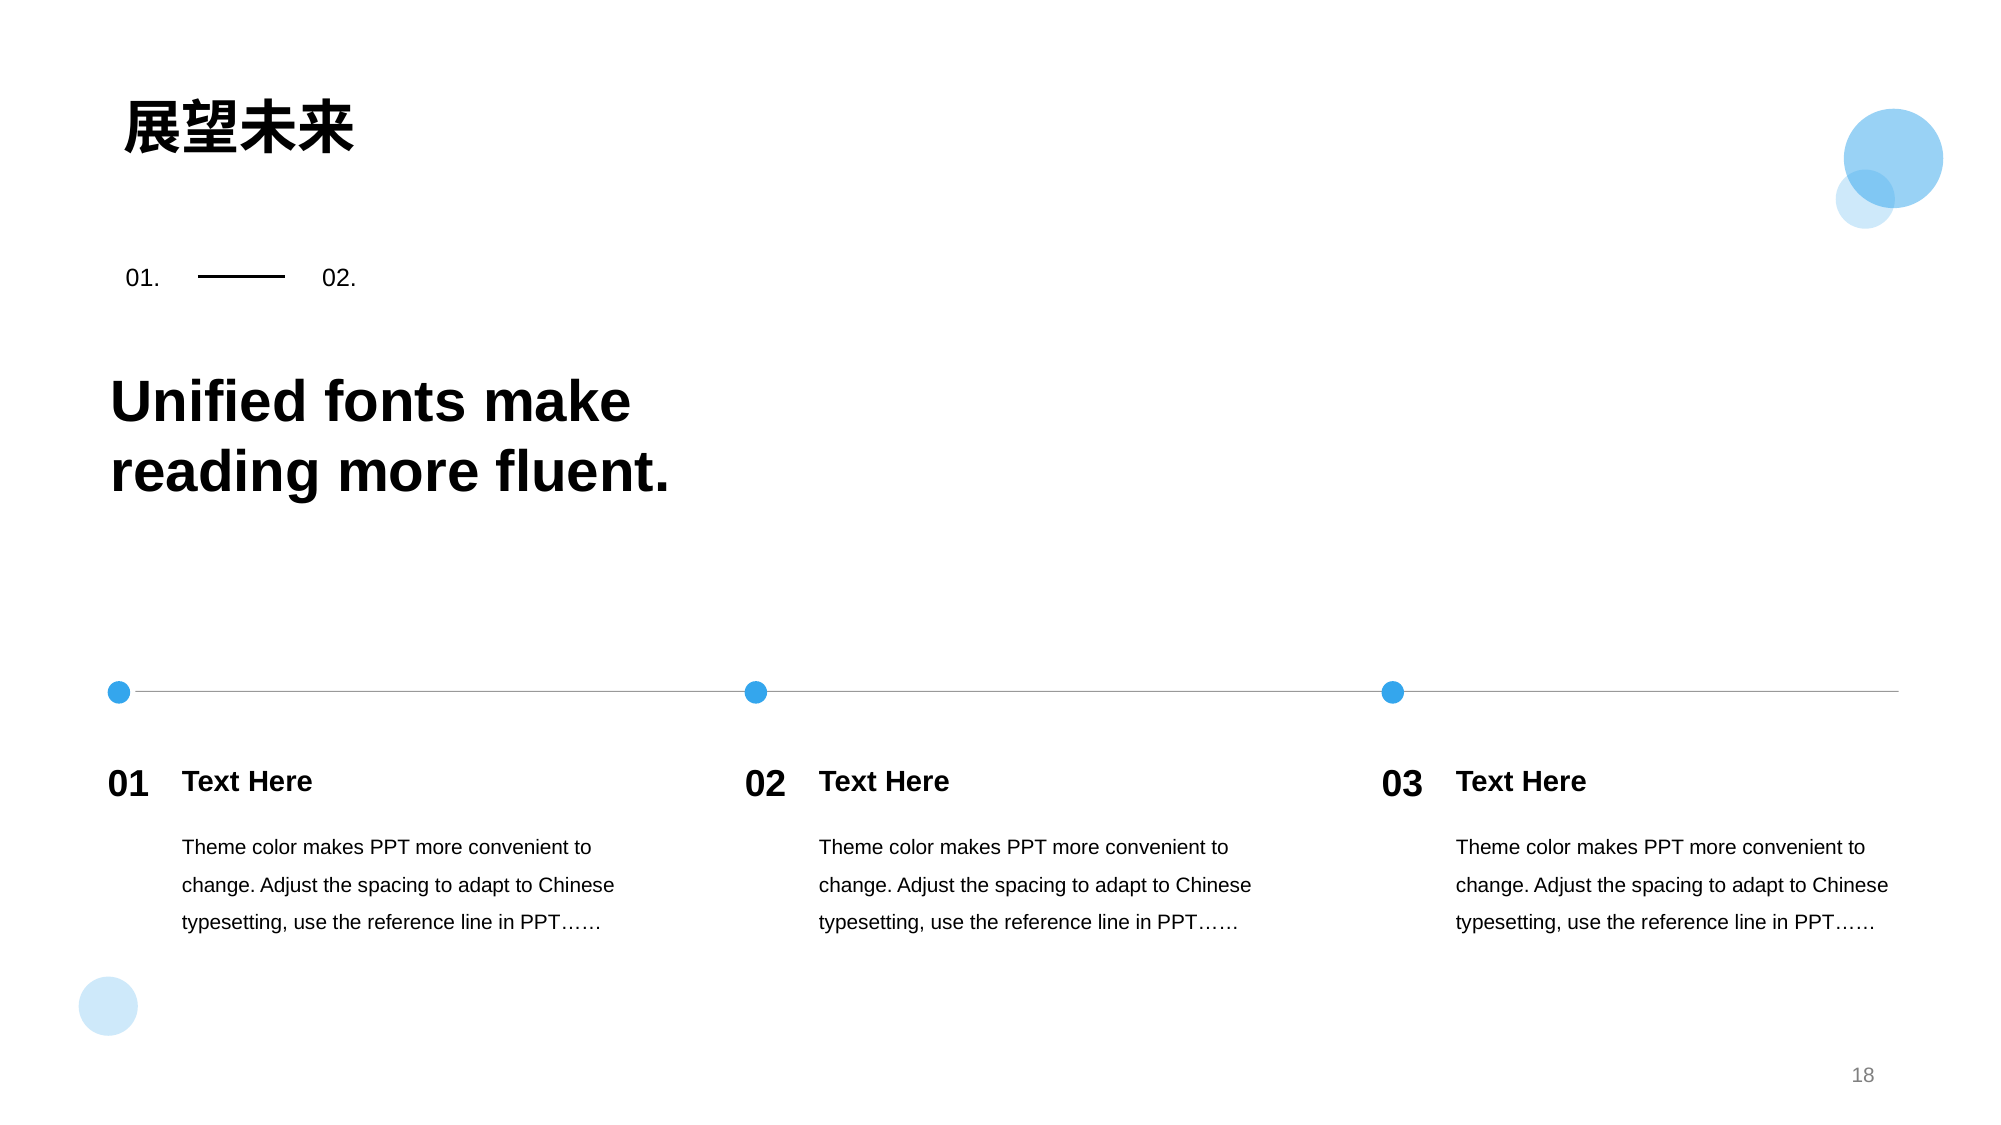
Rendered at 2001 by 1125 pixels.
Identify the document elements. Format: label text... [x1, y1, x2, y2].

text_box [93, 253, 1905, 939]
slide_number 18 [1452, 1056, 1890, 1092]
title 展望未来 [108, 0, 1890, 169]
